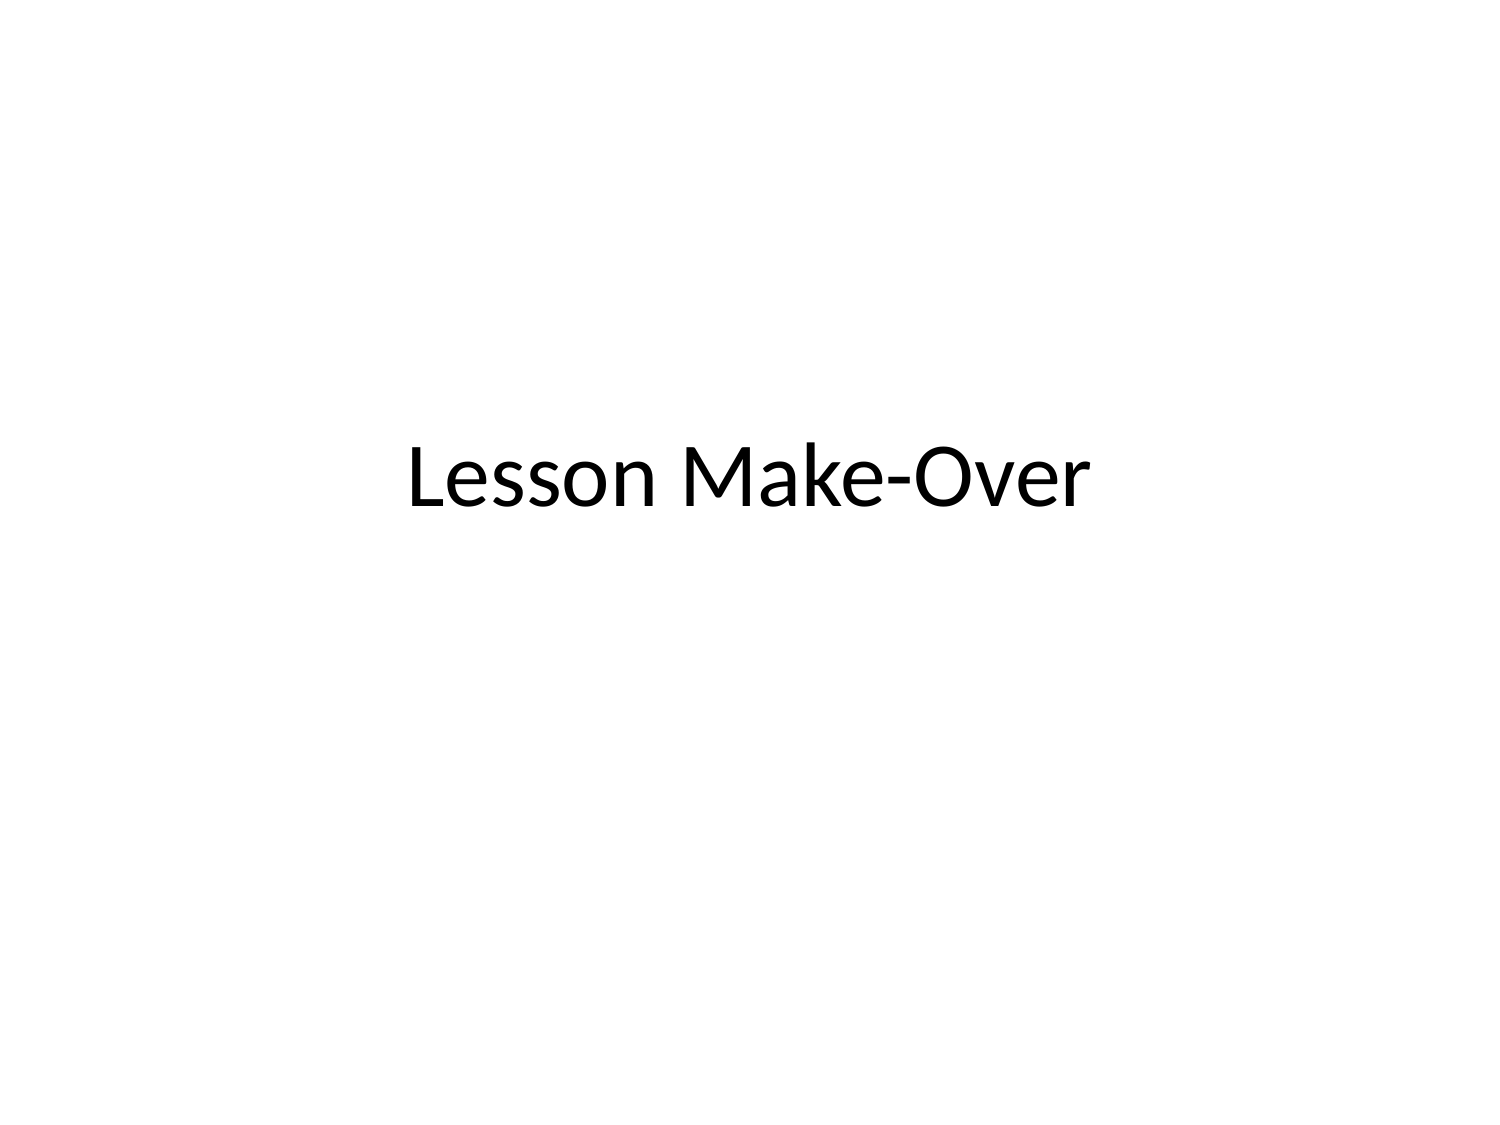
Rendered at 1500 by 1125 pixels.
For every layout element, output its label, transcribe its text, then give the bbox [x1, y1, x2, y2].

title Lesson Make-Over [112, 349, 1388, 591]
